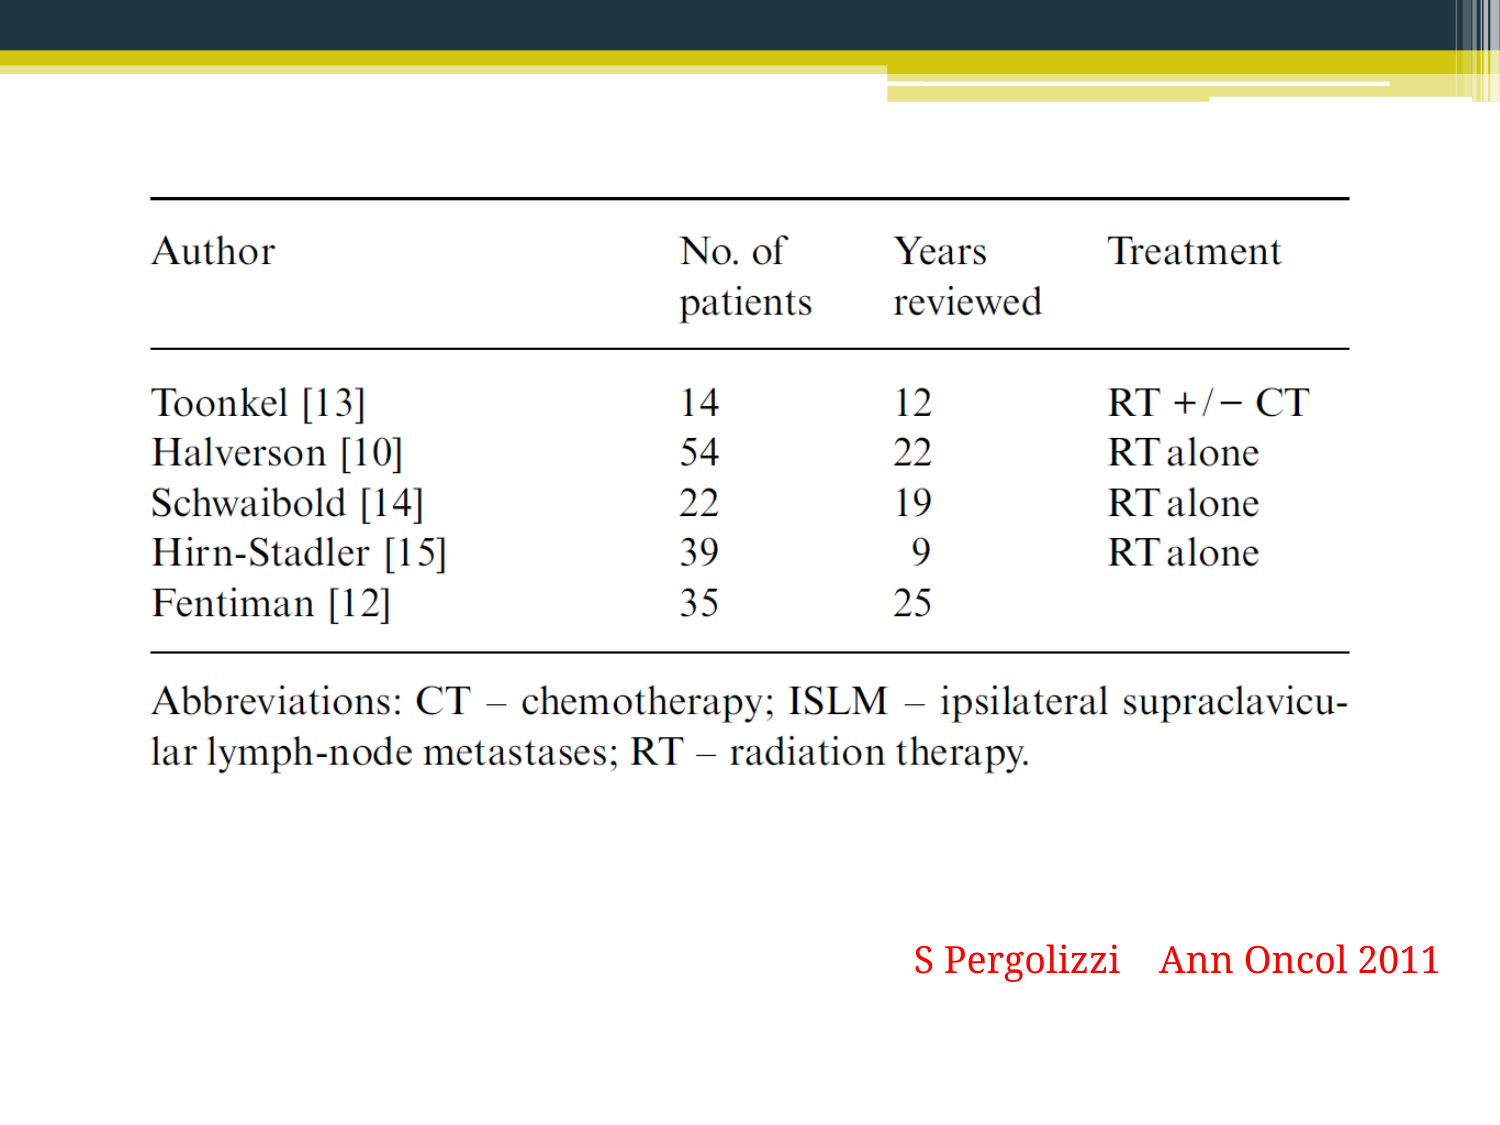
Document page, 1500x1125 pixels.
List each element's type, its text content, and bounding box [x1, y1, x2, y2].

text_box S Pergolizzi Ann Oncol 2011 [898, 928, 1457, 989]
picture [111, 184, 1400, 776]
